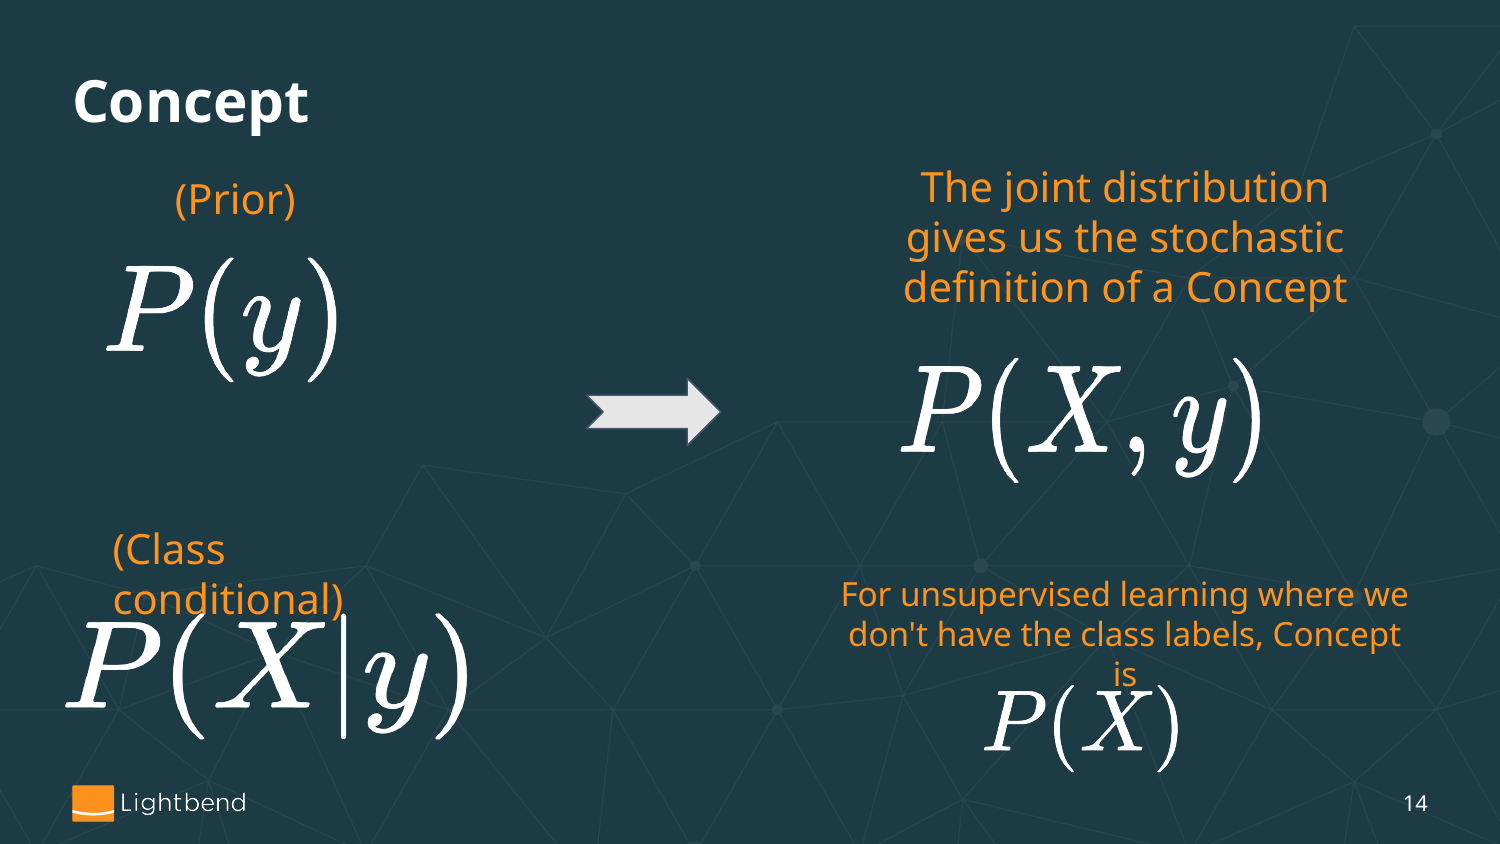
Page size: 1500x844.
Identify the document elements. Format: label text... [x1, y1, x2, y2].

text_box (Prior) [159, 157, 318, 244]
picture [56, 602, 484, 753]
text_box The joint distribution gives us the stochastic definition of a Concept [853, 145, 1397, 319]
picture [980, 677, 1188, 783]
picture [893, 345, 1275, 497]
picture [72, 785, 245, 822]
text_box [586, 378, 721, 446]
text_box For unsupervised learning where we don't have the class labels, Concept is [822, 557, 1428, 663]
slide_number ‹#› [1090, 782, 1428, 827]
picture [98, 246, 352, 397]
text_box (Class conditional) [97, 507, 478, 601]
title Concept [72, 54, 1428, 153]
